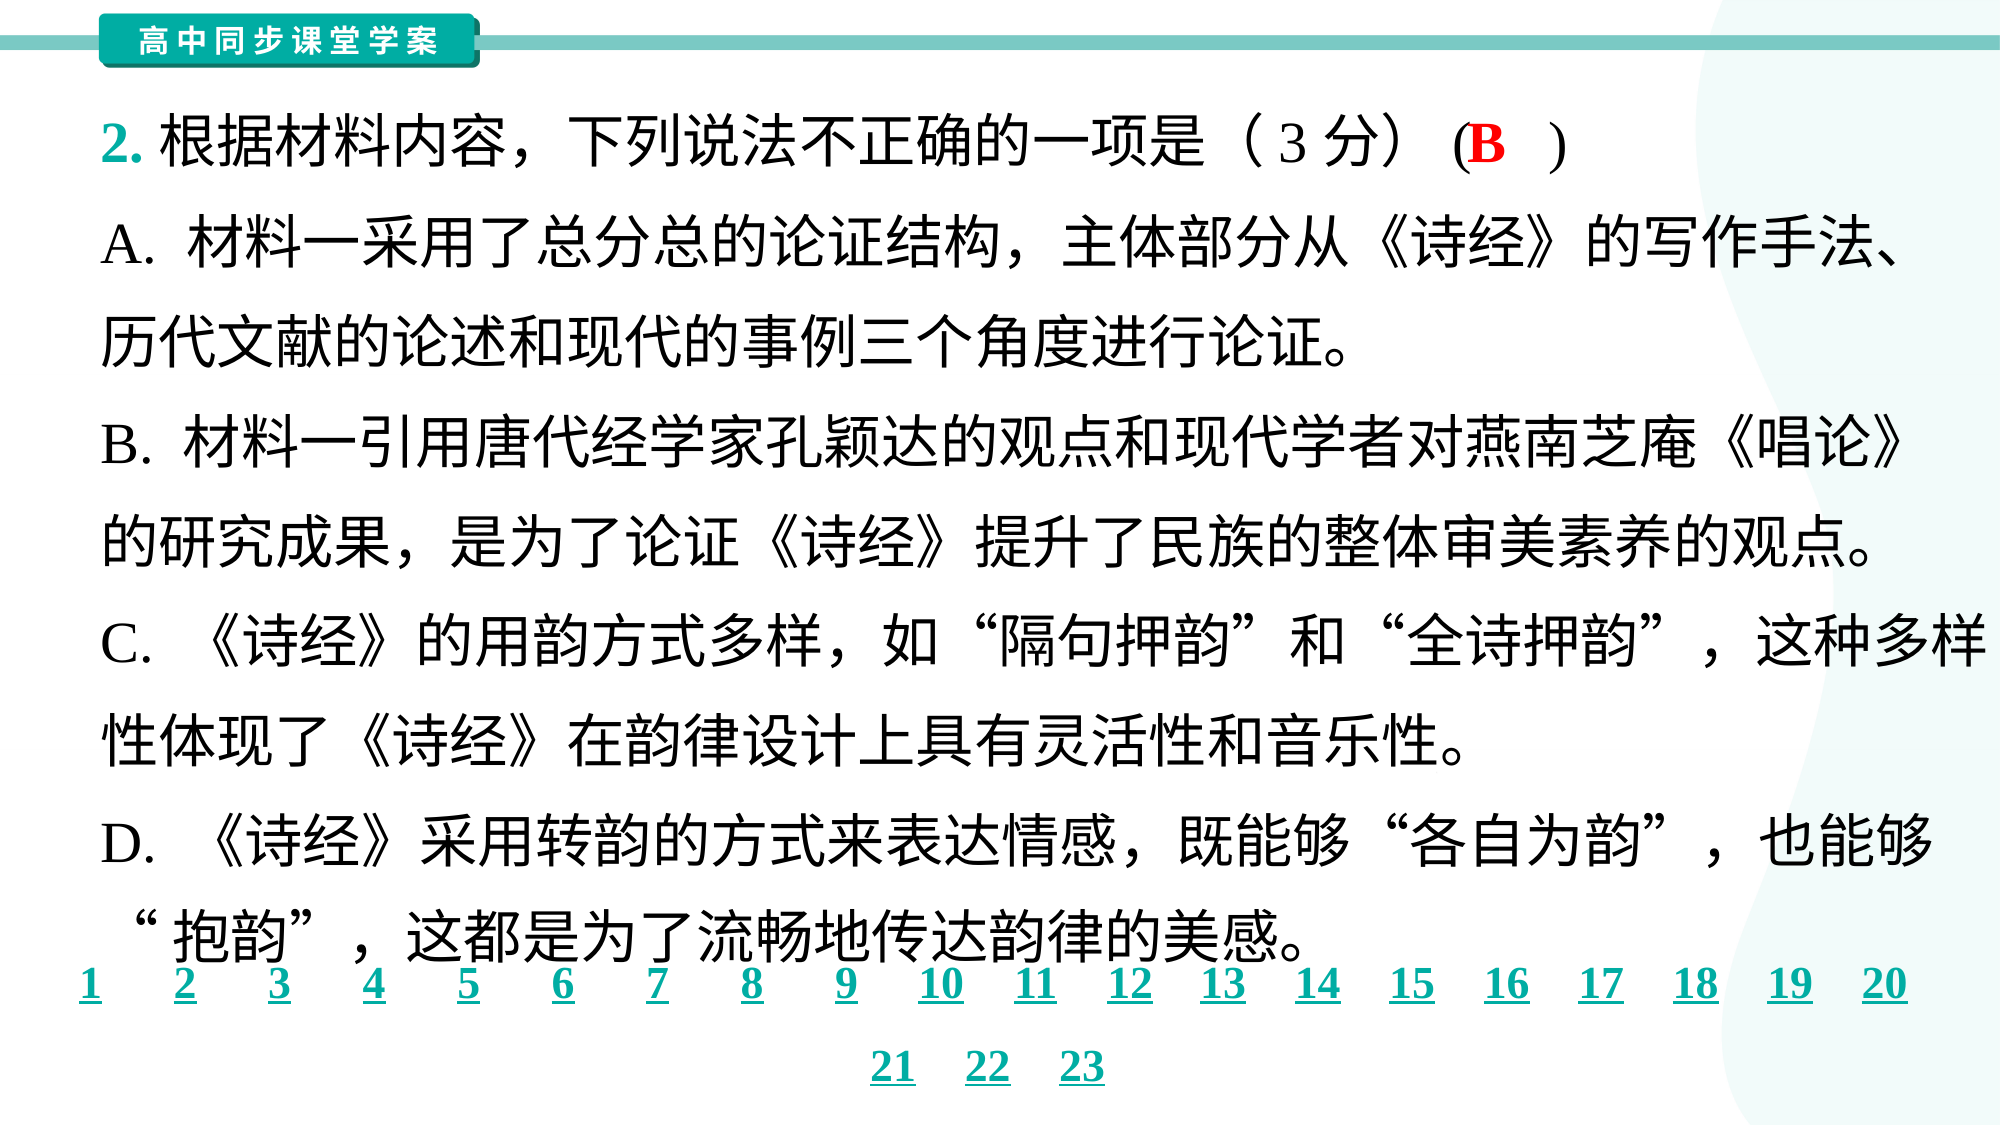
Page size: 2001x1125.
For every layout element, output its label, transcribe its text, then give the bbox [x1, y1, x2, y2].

text_box 2.根据材料内容，下列说法不正确的一项是（3分）( ) [1528, 76, 1899, 165]
text_box B [1445, 76, 1528, 165]
text_box 2.根据材料内容，下列说法不正确的一项是（3分）( ) [100, 76, 1445, 165]
picture [0, 0, 2000, 1125]
text_box A. 材料一采用了总分总的论证结构，主体部分从《诗经》的写作手法、 历代文献的论述和现代的事例三个角度进行论证。 B. 材料一引用唐代经学家孔颖达的观点和现代学者对燕南芝庵《唱论》 的研究成果，是为了论证《诗经》提升了民族的整体审美素养的观点。 C. 《诗经》的用韵方式多样，如“隔句押韵”和“全诗押韵”，这种多样 性体现了《诗经》在韵律设计上具有灵活性和音乐性。 D. 《诗经》采用转韵的方式来表达情感，既能够“各自为韵”，也能够 “抱韵”，这都是为了流畅地传达韵律的美感。 [100, 174, 1899, 962]
